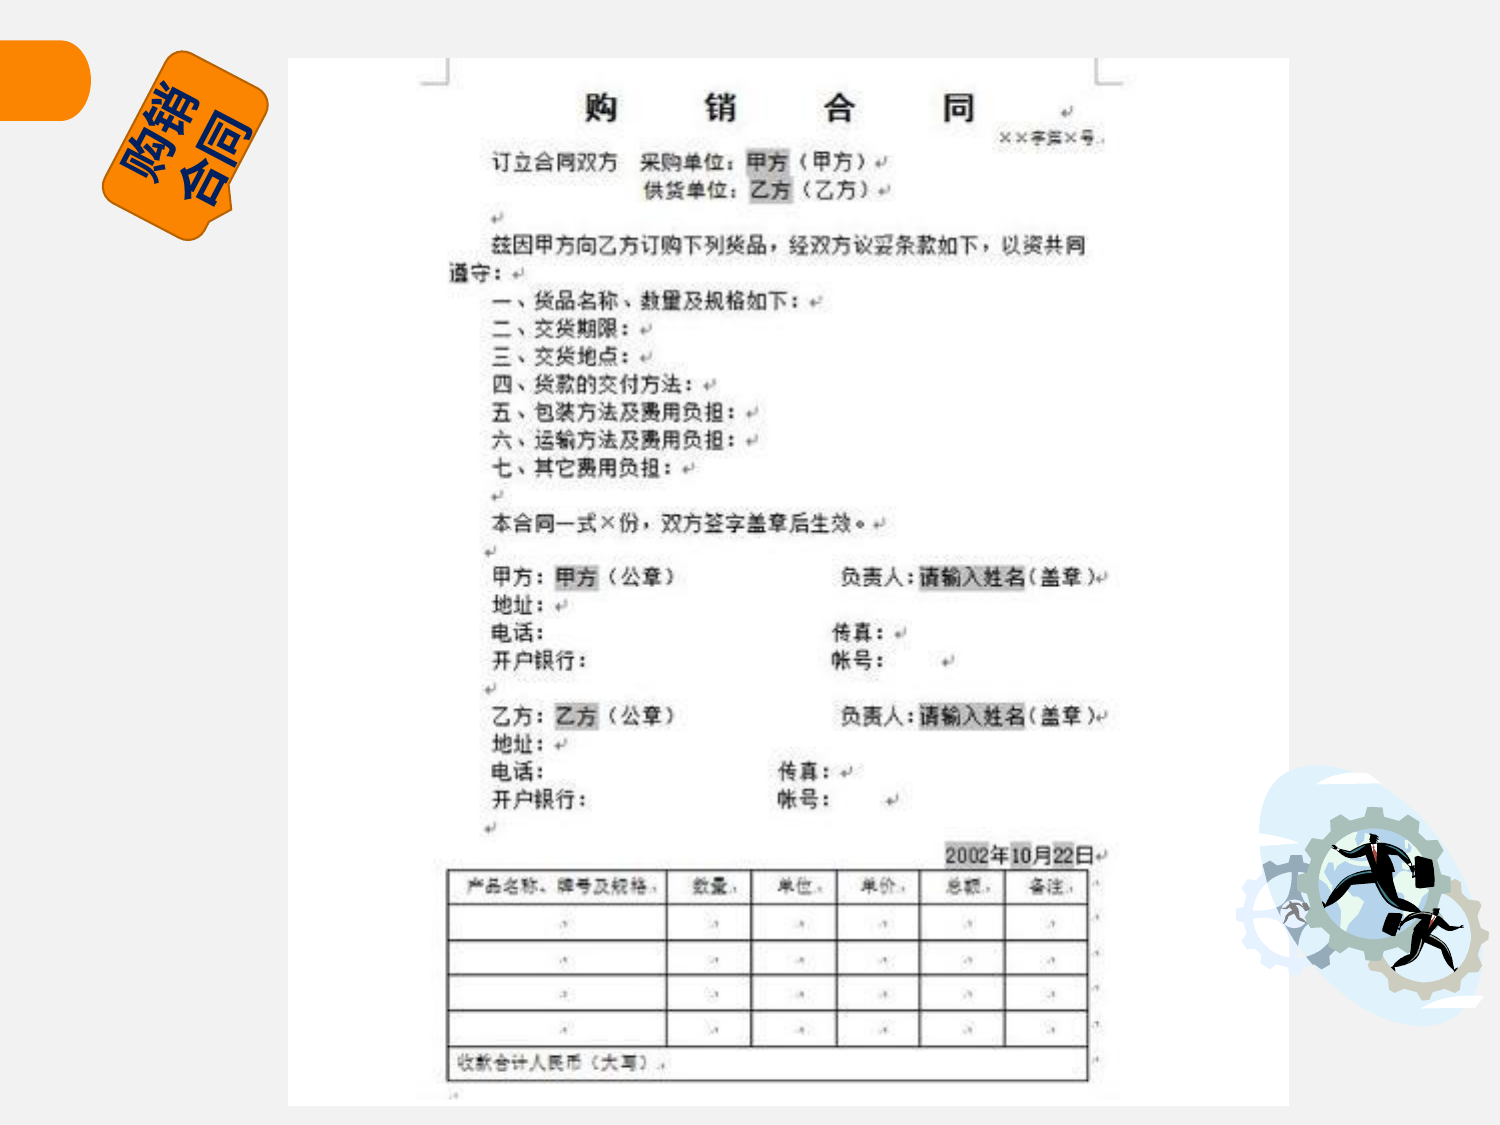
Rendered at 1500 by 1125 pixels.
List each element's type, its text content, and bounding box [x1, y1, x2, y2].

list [288, 58, 1289, 1106]
text_box 购销合同 [101, 50, 269, 242]
picture [1228, 761, 1493, 1030]
